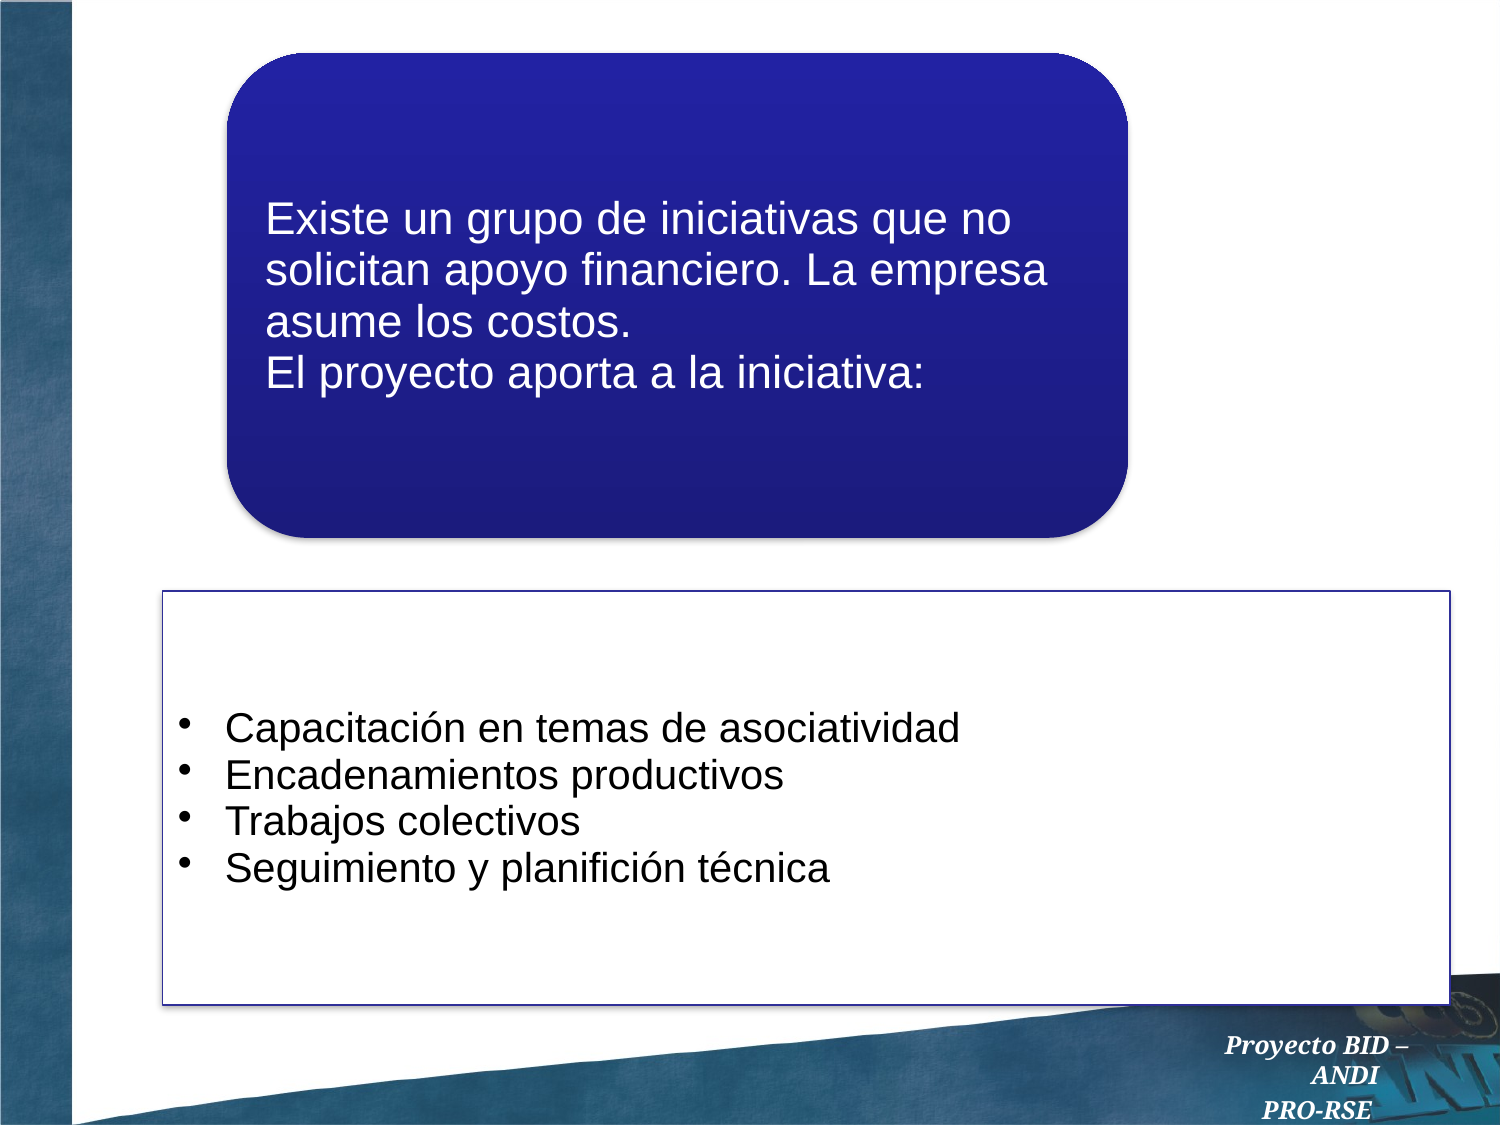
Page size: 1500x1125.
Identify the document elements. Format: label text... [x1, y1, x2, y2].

picture [0, 0, 1500, 1125]
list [162, 0, 1451, 1006]
text_box Proyecto BID – ANDI PRO-RSE [1174, 1021, 1459, 1088]
